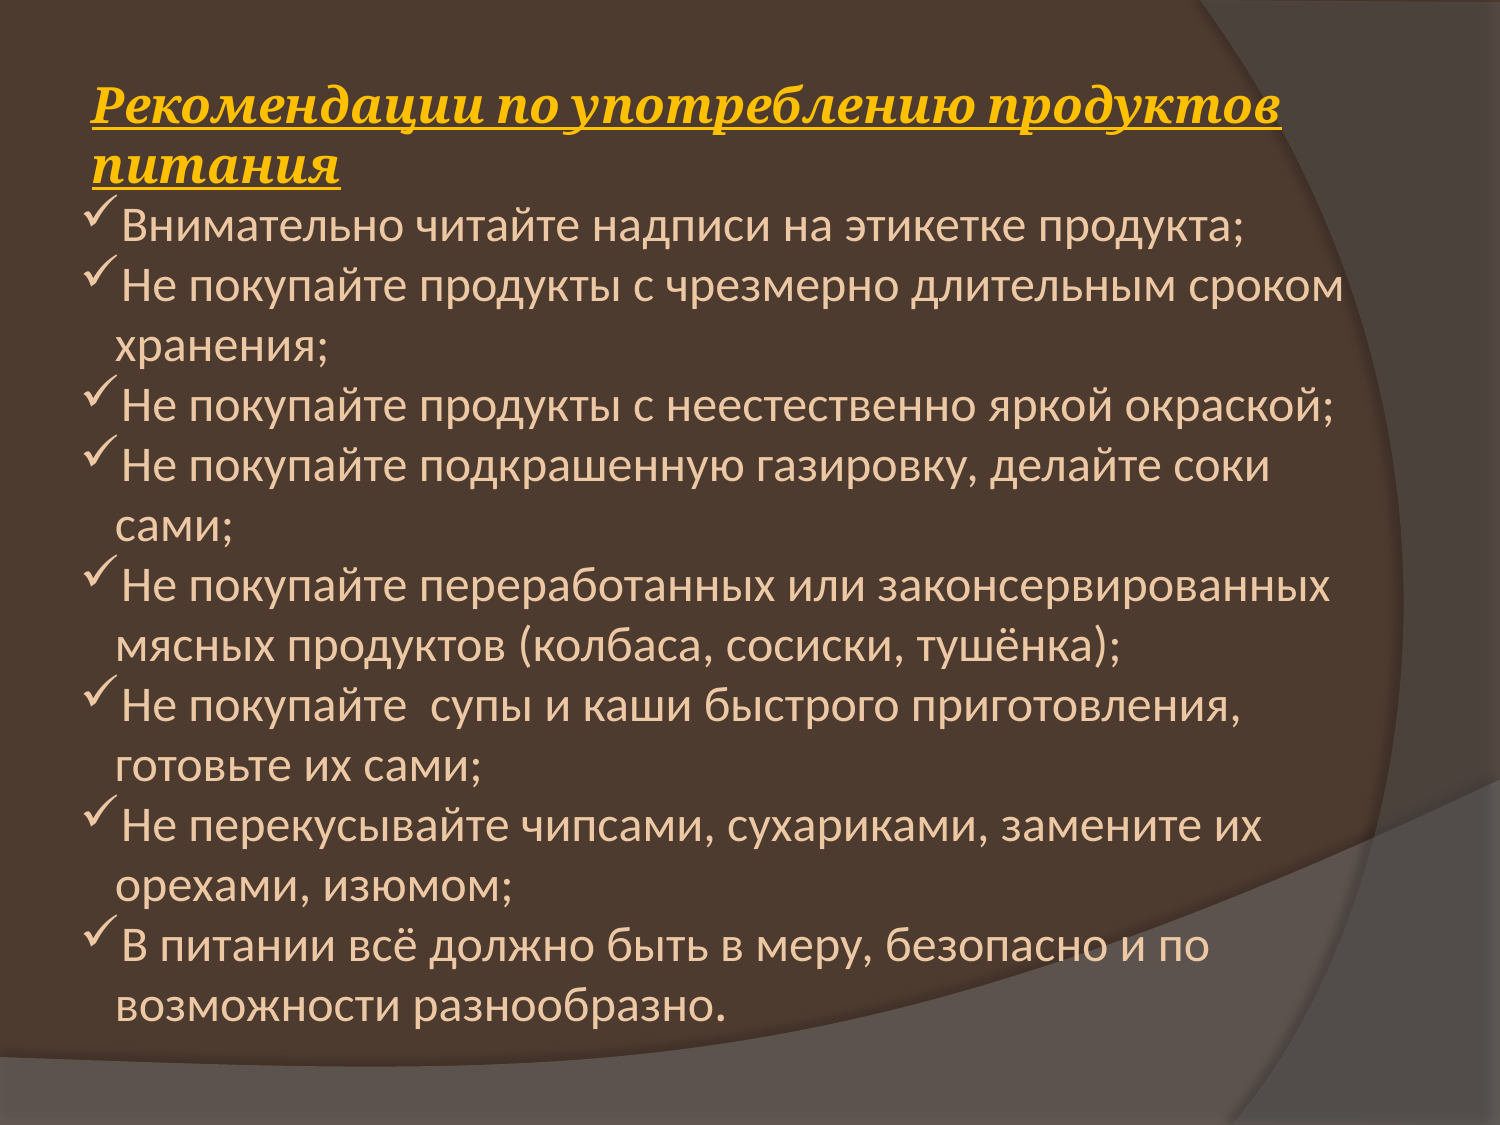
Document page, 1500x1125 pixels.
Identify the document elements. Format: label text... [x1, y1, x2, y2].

text_box Рекомендации по употреблению продуктов питания [76, 66, 1400, 184]
text_box Внимательно читайте надписи на этикетке продукта; Не покупайте продукты с чрезмерно длительным сроком хранения; Не покупайте продукты с неестественно яркой окраской; Не покупайте подкрашенную газировку, делайте соки сами; Не покупайте переработанных или законсервированных мясных продуктов (колбаса, сосиски, тушёнка); Не покупайте супы и каши быстрого приготовления, готовьте их сами; Не перекусывайте чипсами, сухариками, замените их орехами, изюмом; В питании всё должно быть в меру, безопасно и по возможности разнообразно. [64, 184, 1400, 1040]
